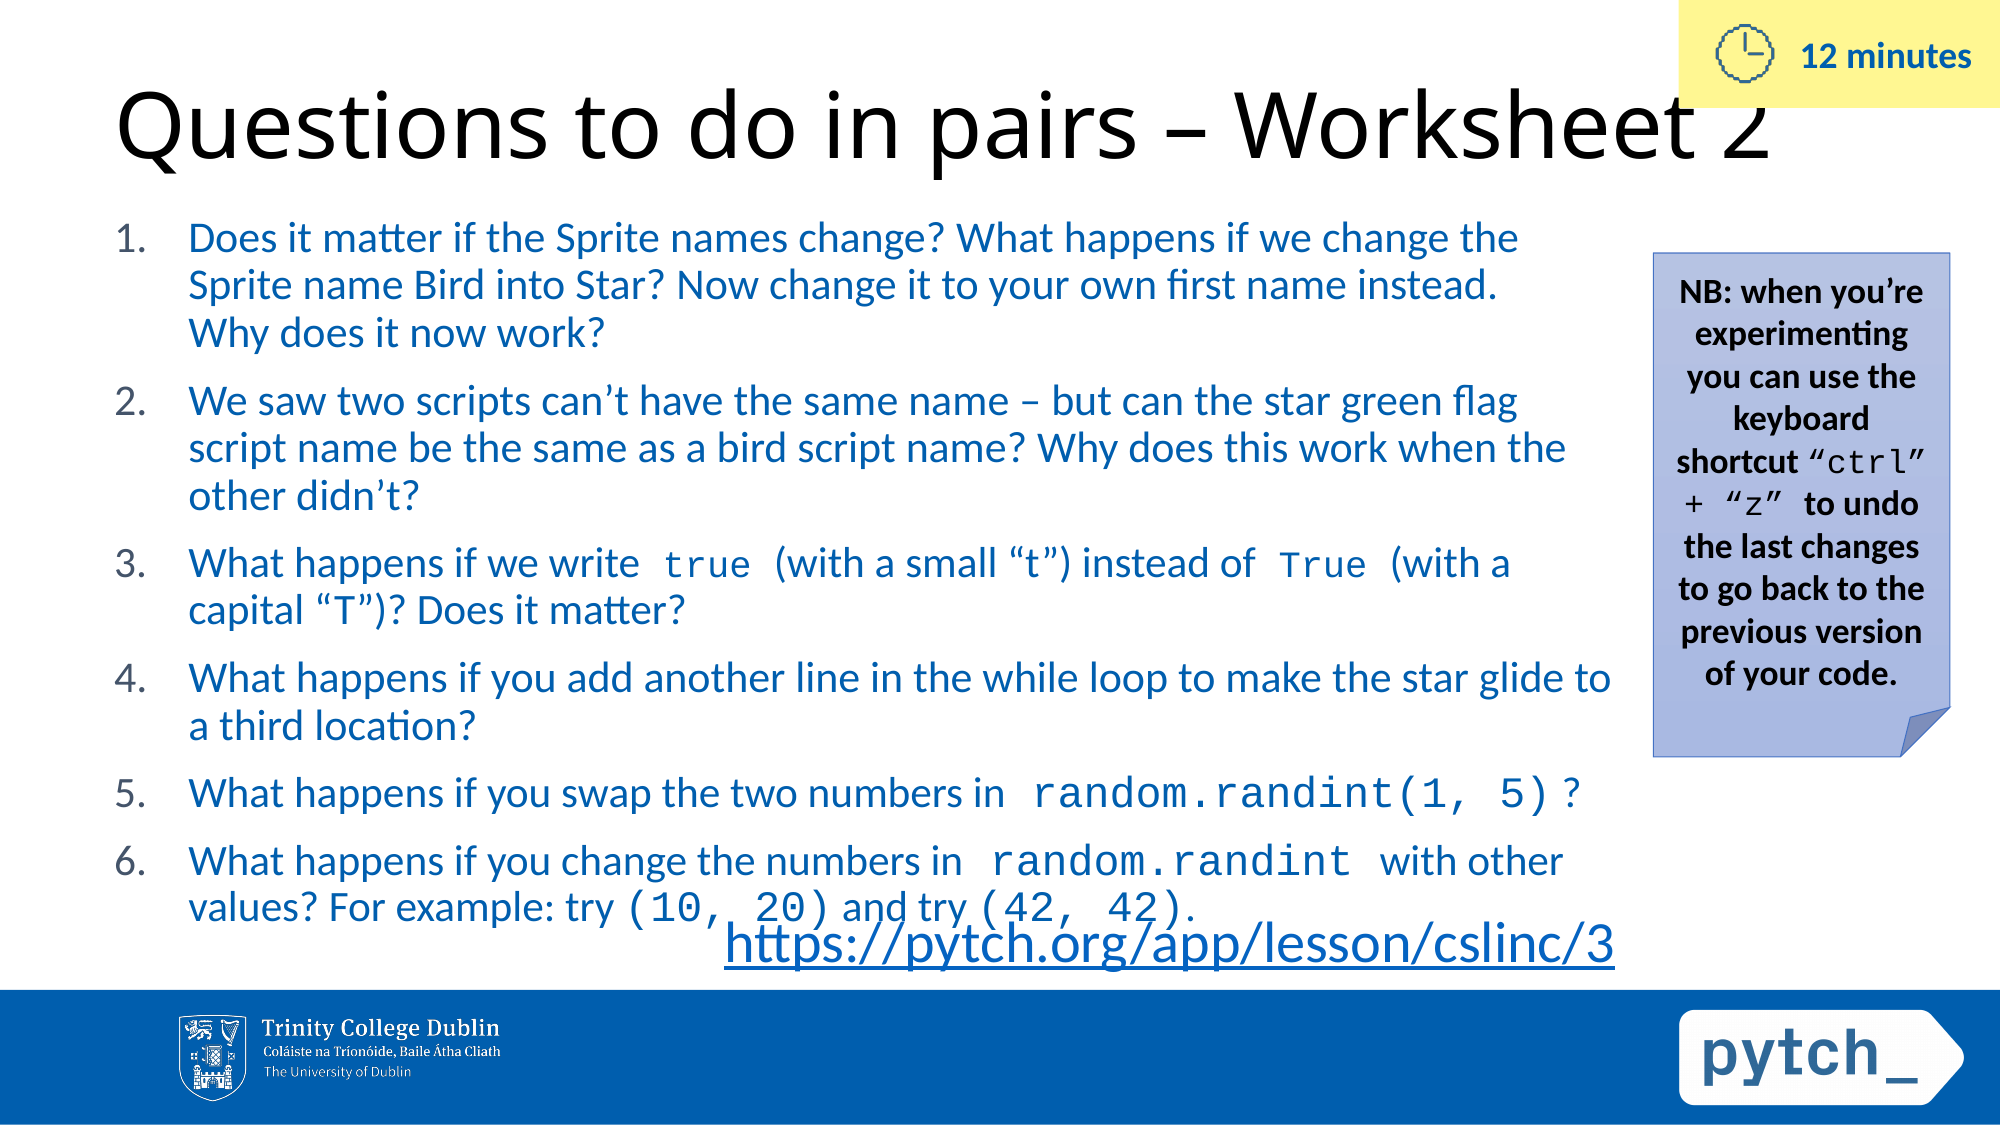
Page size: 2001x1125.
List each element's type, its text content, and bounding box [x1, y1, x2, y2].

text_box NB: when you’re experimenting you can use the keyboard shortcut “ctrl” + “z” to undo the last changes to go back to the previous version of your code. [1652, 252, 1952, 758]
picture [1590, 894, 2001, 1125]
title Questions to do in pairs – Worksheet 2 [99, 19, 1825, 238]
text_box https://pytch.org/app/lesson/cslinc/3 [709, 896, 1824, 982]
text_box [1678, 0, 2000, 108]
picture [178, 1014, 502, 1102]
list Does it matter if the Sprite names change? What happens if we change the Sprite name Bird into Star? Now change it to your own first name instead. Why does it now work? We saw two scripts can’t have the same name – but can the star green flag script name be the same as a bird script name? Why does this work when the other didn’t? What happens if we write true (with a small “t”) instead of True (with a capital “T”)? Does it matter? What happens if you add another line in the while loop to make the star glide to a third location? What happens if you swap the two numbers in random.randint(1, 5) ? What happens if you change the numbers in random.randint with other values? For example: try (10, 20) and try (42, 42). [99, 206, 1641, 940]
